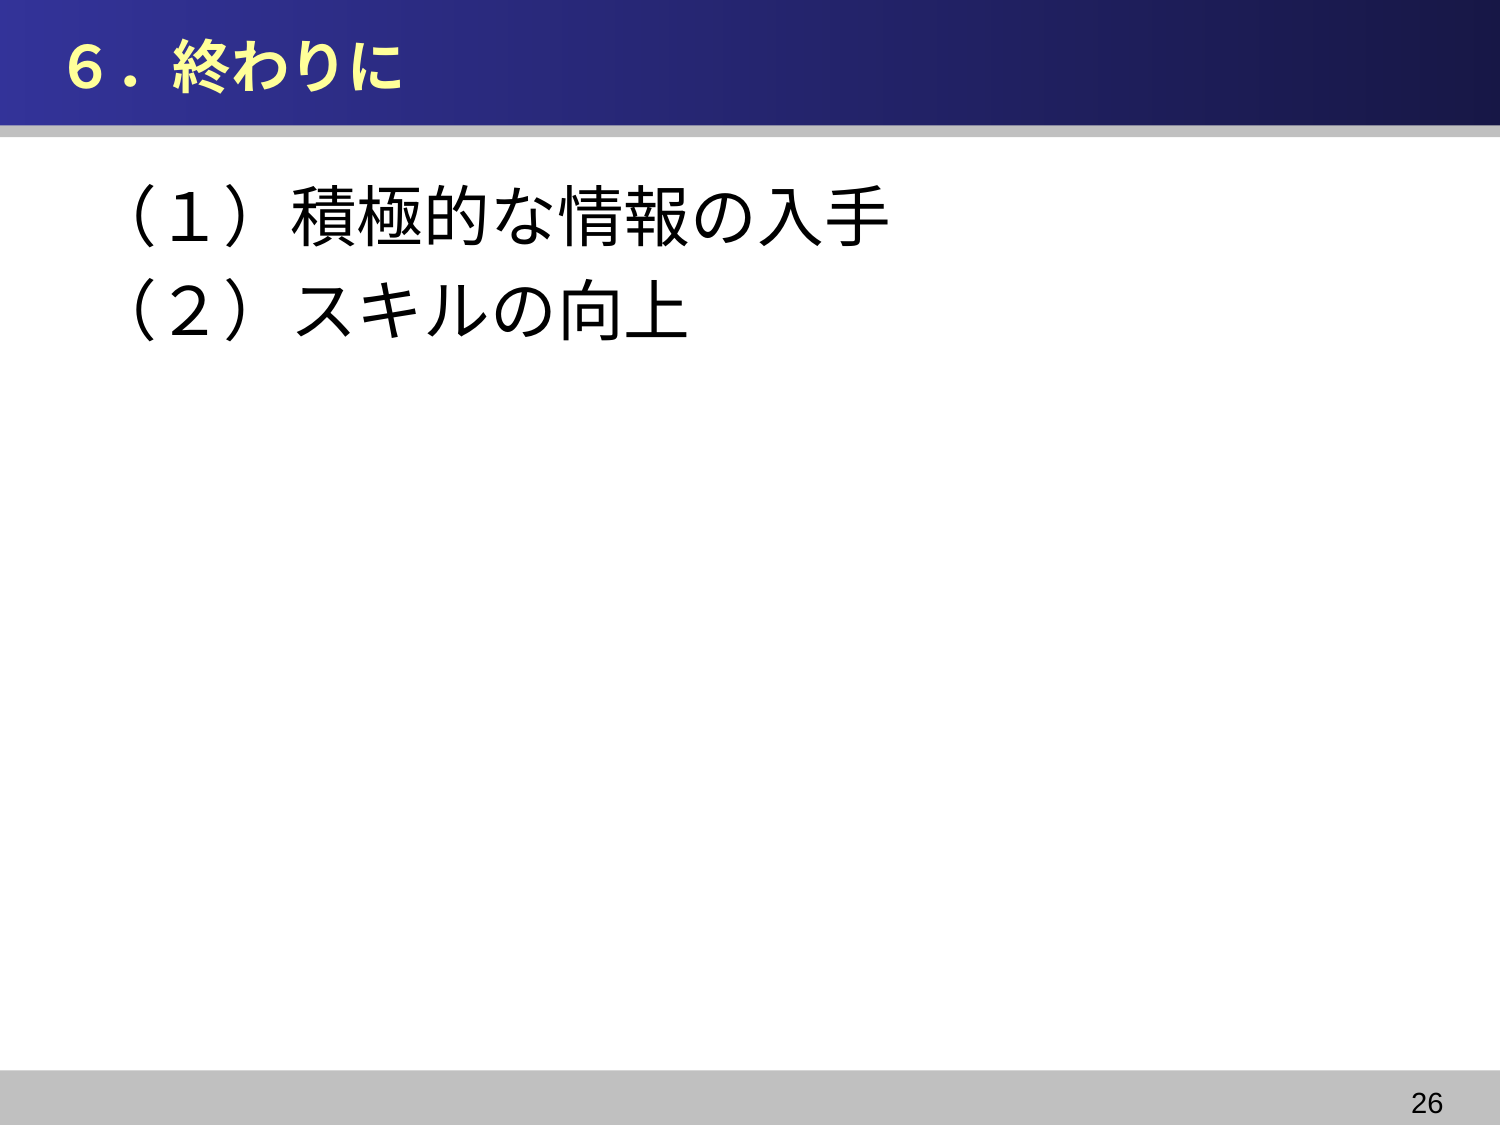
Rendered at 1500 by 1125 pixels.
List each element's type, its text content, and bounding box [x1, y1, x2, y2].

list （１）積極的な情報の入手 （２）スキルの向上 [75, 167, 1425, 1047]
title ６．終わりに [41, 19, 1067, 112]
slide_number 26 [1108, 1085, 1459, 1118]
